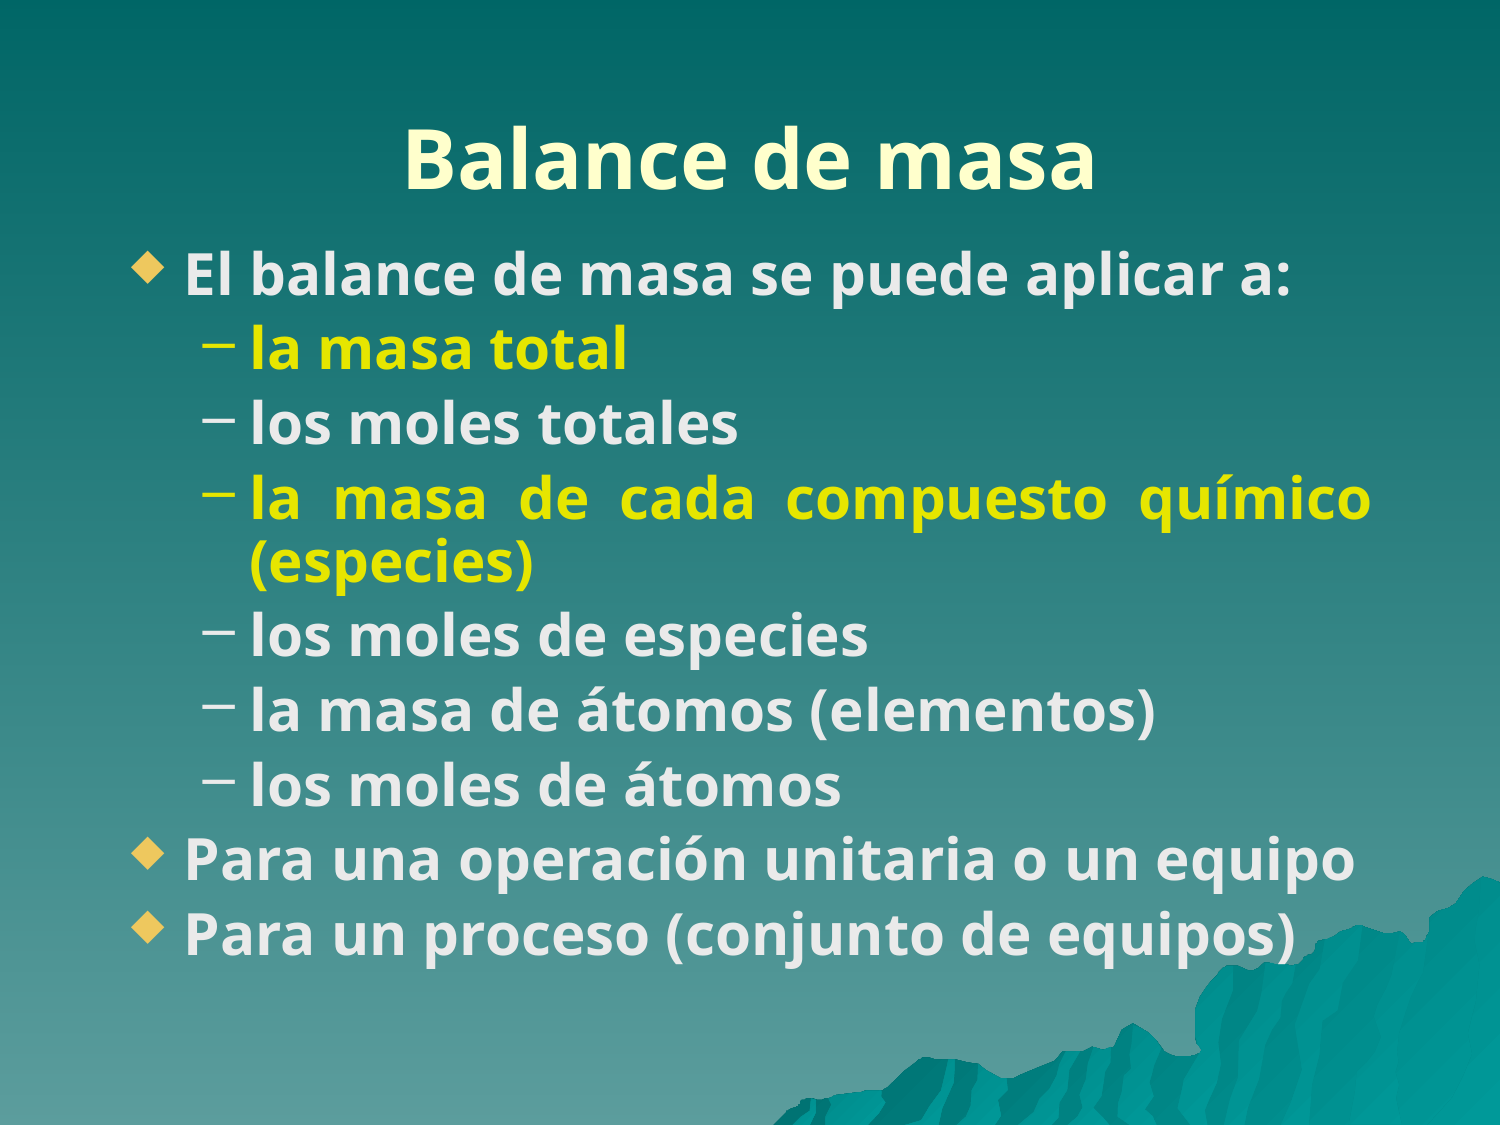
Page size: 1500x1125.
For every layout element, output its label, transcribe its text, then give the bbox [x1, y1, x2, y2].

title Balance de masa [112, 99, 1388, 213]
list El balance de masa se puede aplicar a: la masa total los moles totales la masa de cada compuesto químico (especies) los moles de especies la masa de átomos (elementos) los moles de átomos Para una operación unitaria o un equipo Para un proceso (conjunto de equipos) [112, 237, 1388, 1001]
